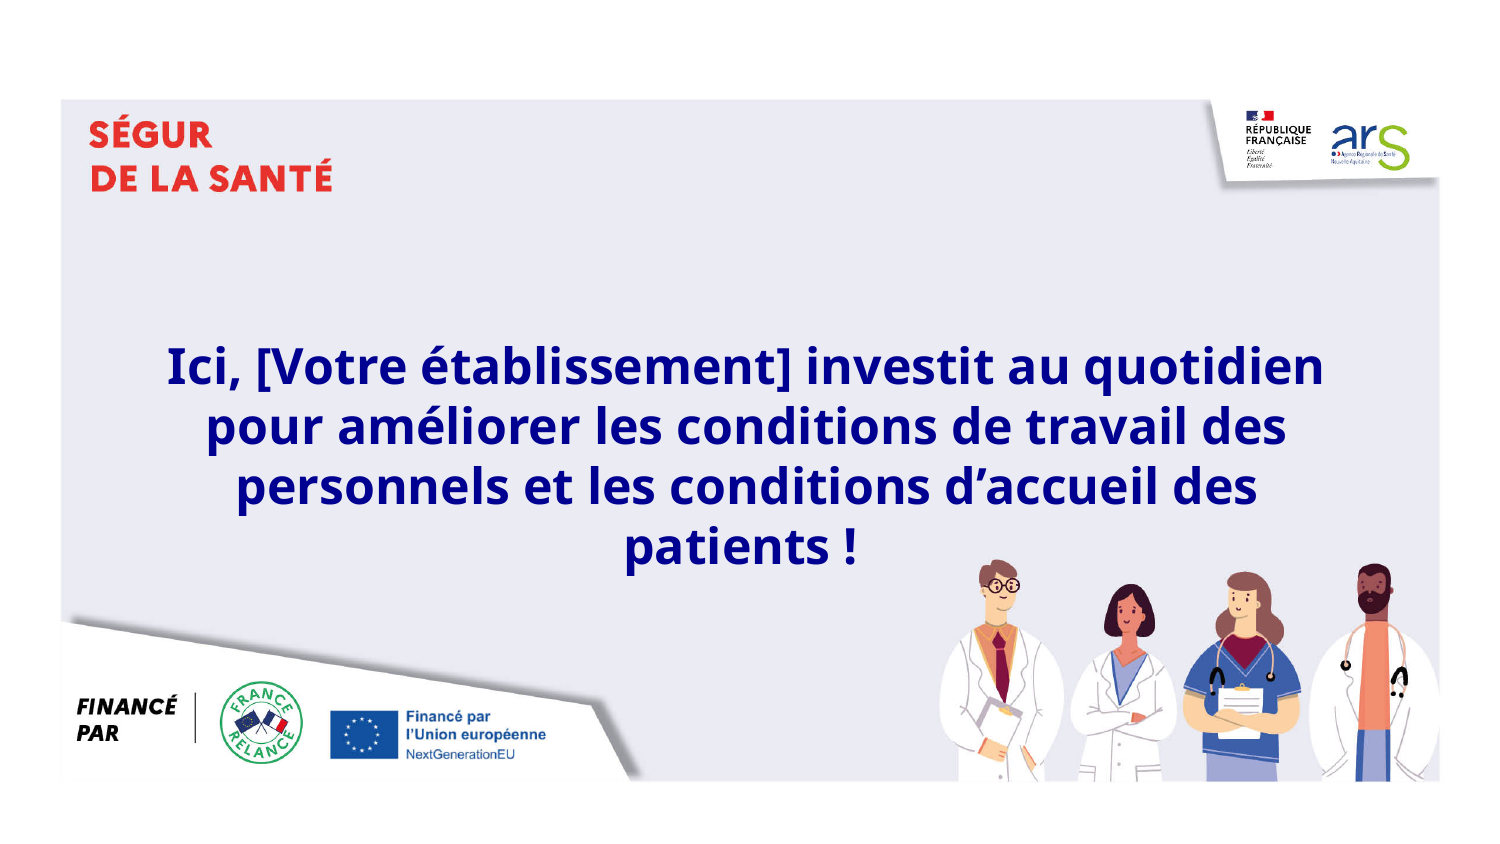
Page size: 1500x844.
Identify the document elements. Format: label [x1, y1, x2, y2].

picture [17, 55, 1483, 825]
